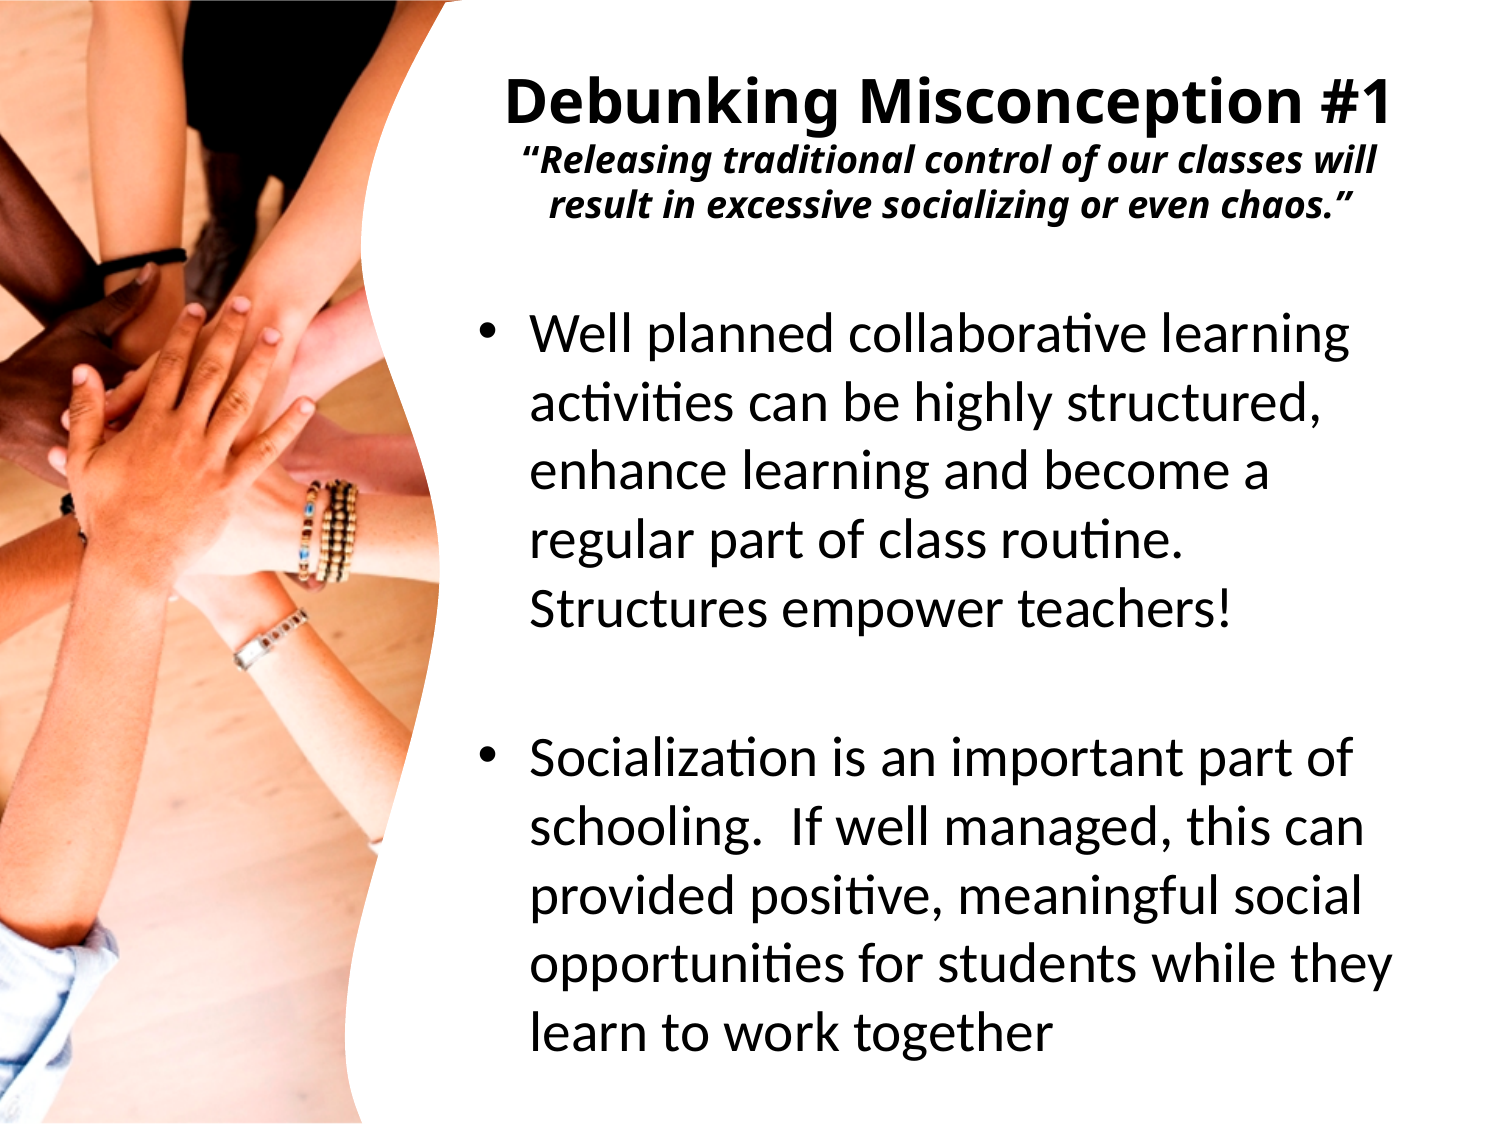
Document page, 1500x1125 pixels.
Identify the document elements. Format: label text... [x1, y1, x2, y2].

title Debunking Misconception #1 “Releasing traditional control of our classes will result in excessive socializing or even chaos.” [462, 24, 1438, 263]
picture [0, 0, 456, 1125]
list Well planned collaborative learning activities can be highly structured, enhance learning and become a regular part of class routine. Structures empower teachers! Socialization is an important part of schooling. If well managed, this can provided positive, meaningful social opportunities for students while they learn to work together [462, 287, 1438, 1088]
